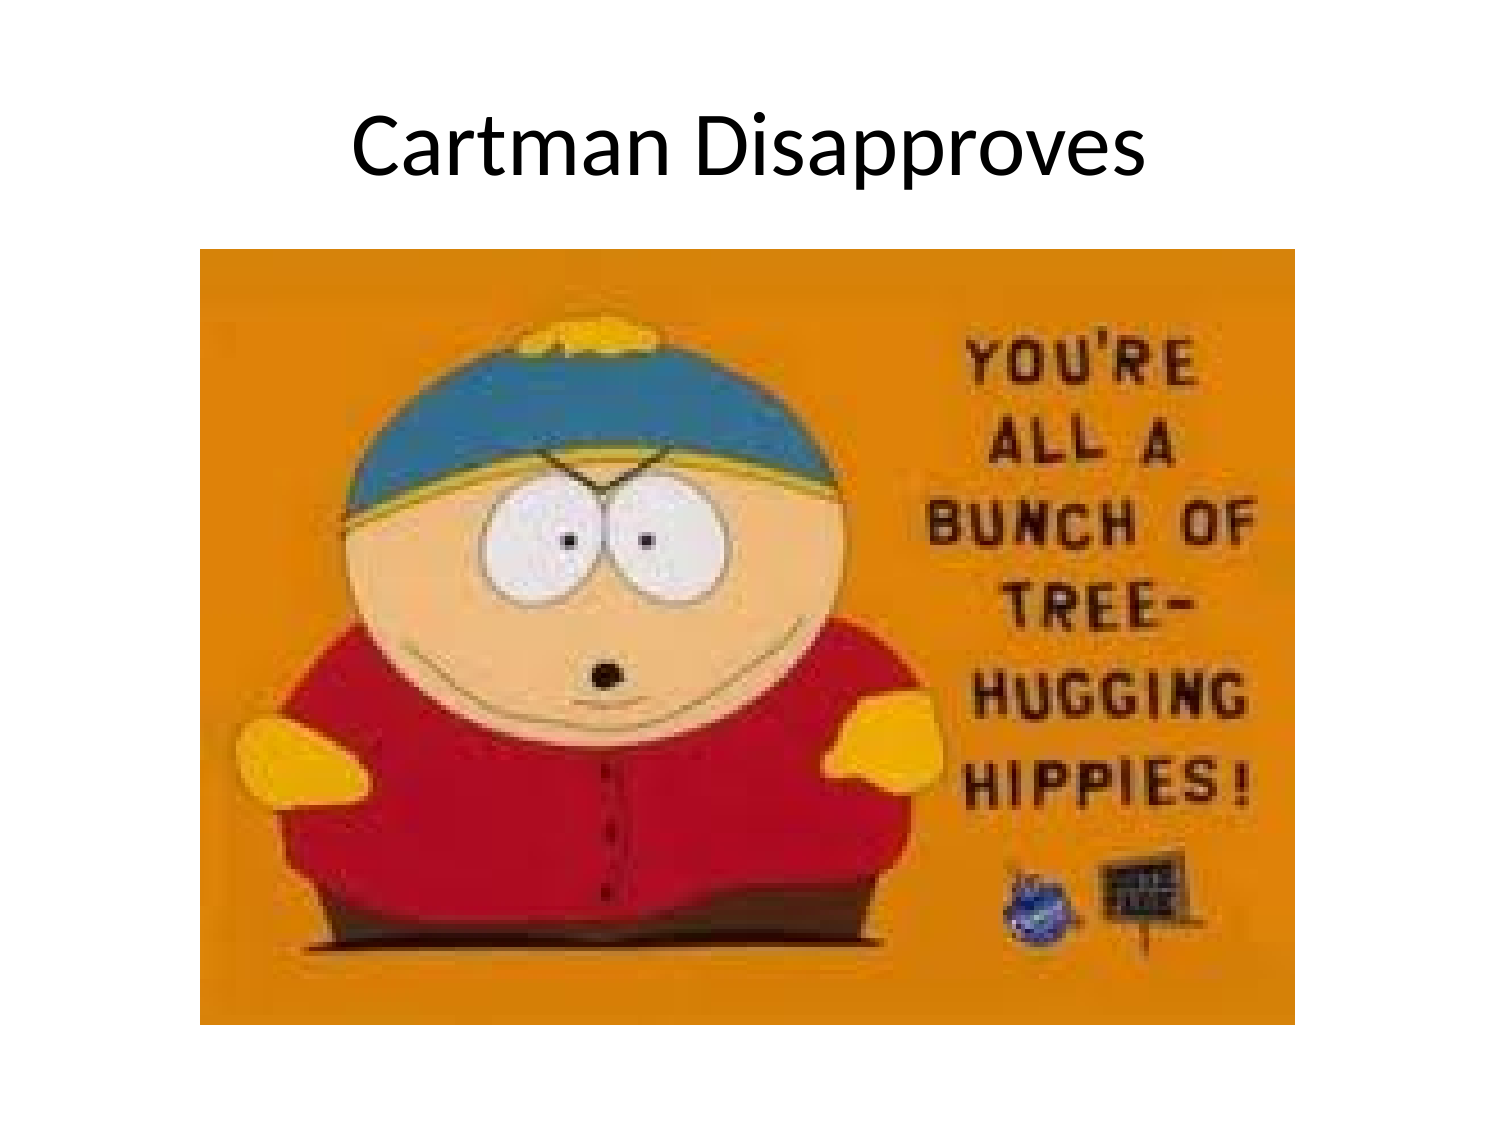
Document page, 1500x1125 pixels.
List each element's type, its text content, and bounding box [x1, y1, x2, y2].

title Cartman Disapproves [75, 45, 1425, 233]
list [199, 249, 1295, 1026]
